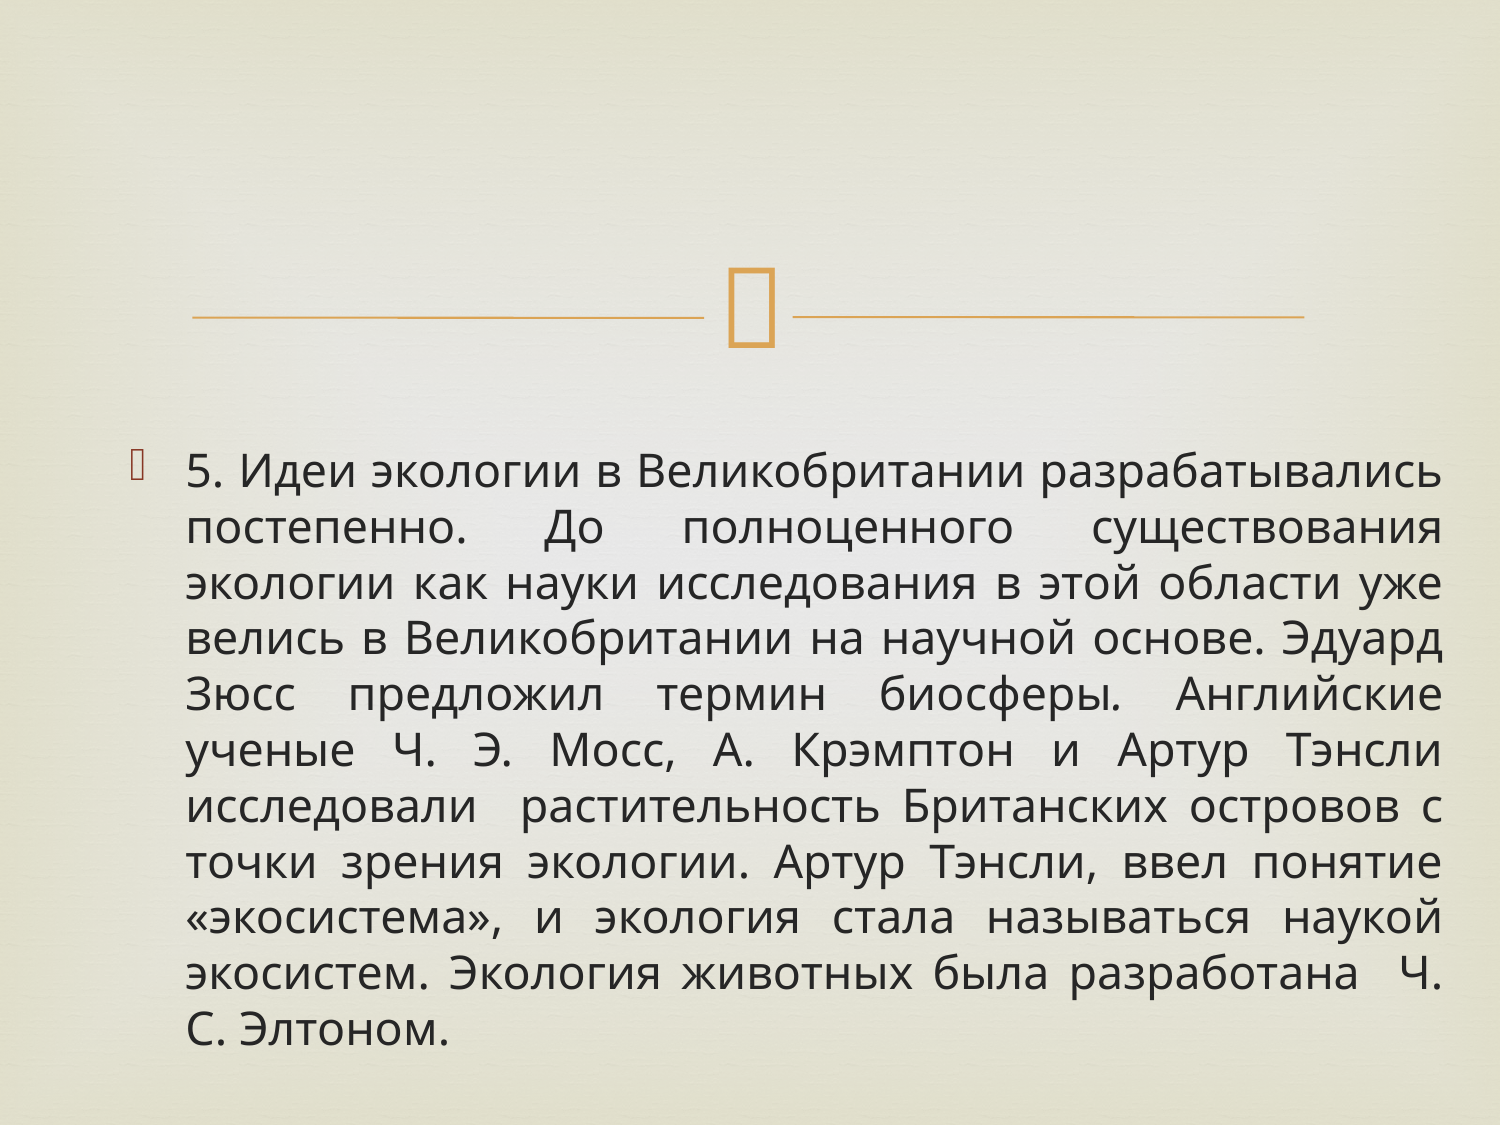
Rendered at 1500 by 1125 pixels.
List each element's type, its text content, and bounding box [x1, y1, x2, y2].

list 5. Идеи экологии в Великобритании разрабатывались постепенно. До полноценного существования экологии как науки исследования в этой области уже велись в Великобритании на научной основе. Эдуард Зюсс предложил термин биосферы. Английские ученые Ч. Э. Мосс, А. Крэмптон и Артур Тэнсли исследовали растительность Британских островов с точки зрения экологии. Артур Тэнсли, ввел понятие «экосистема», и экология стала называться наукой экосистем. Экология животных была разработана Ч. С. Элтоном. [114, 368, 1459, 1071]
